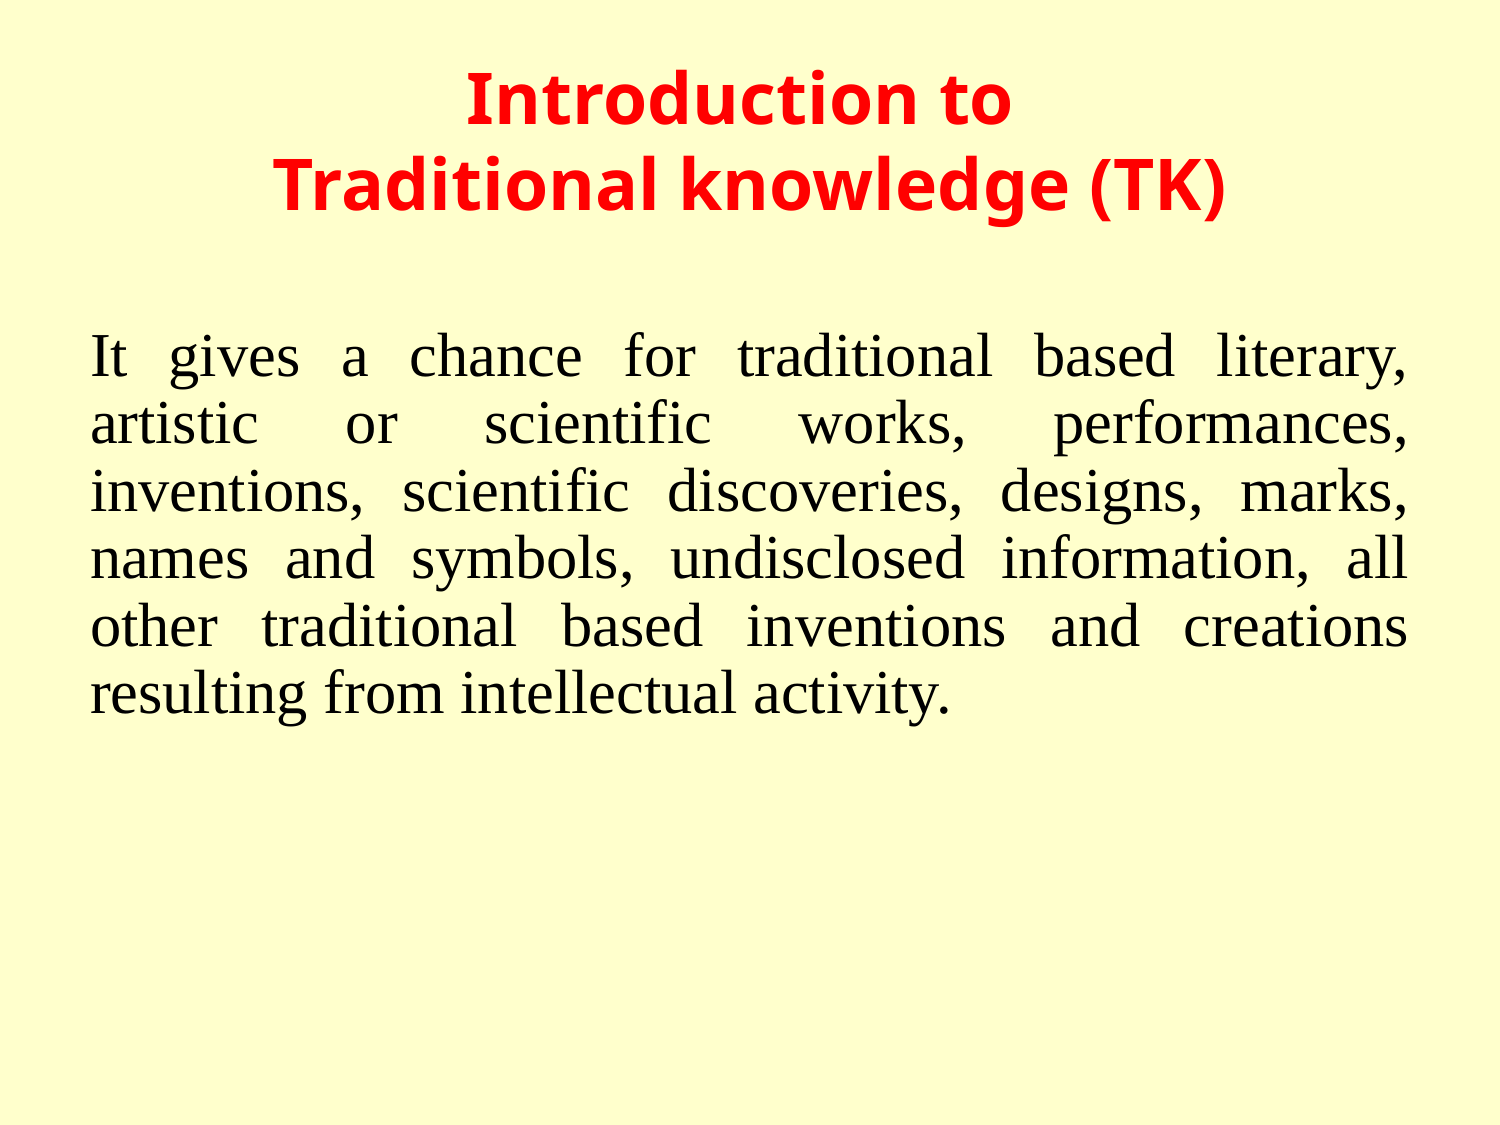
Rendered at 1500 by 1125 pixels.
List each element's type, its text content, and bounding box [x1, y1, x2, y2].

text_box Introduction to Traditional knowledge (TK) [74, 45, 1425, 233]
title It gives a chance for traditional based literary, artistic or scientific works, performances, inventions, scientific discoveries, designs, marks, names and symbols, undisclosed information, all other traditional based inventions and creations resulting from intellectual activity. [75, 237, 1425, 813]
